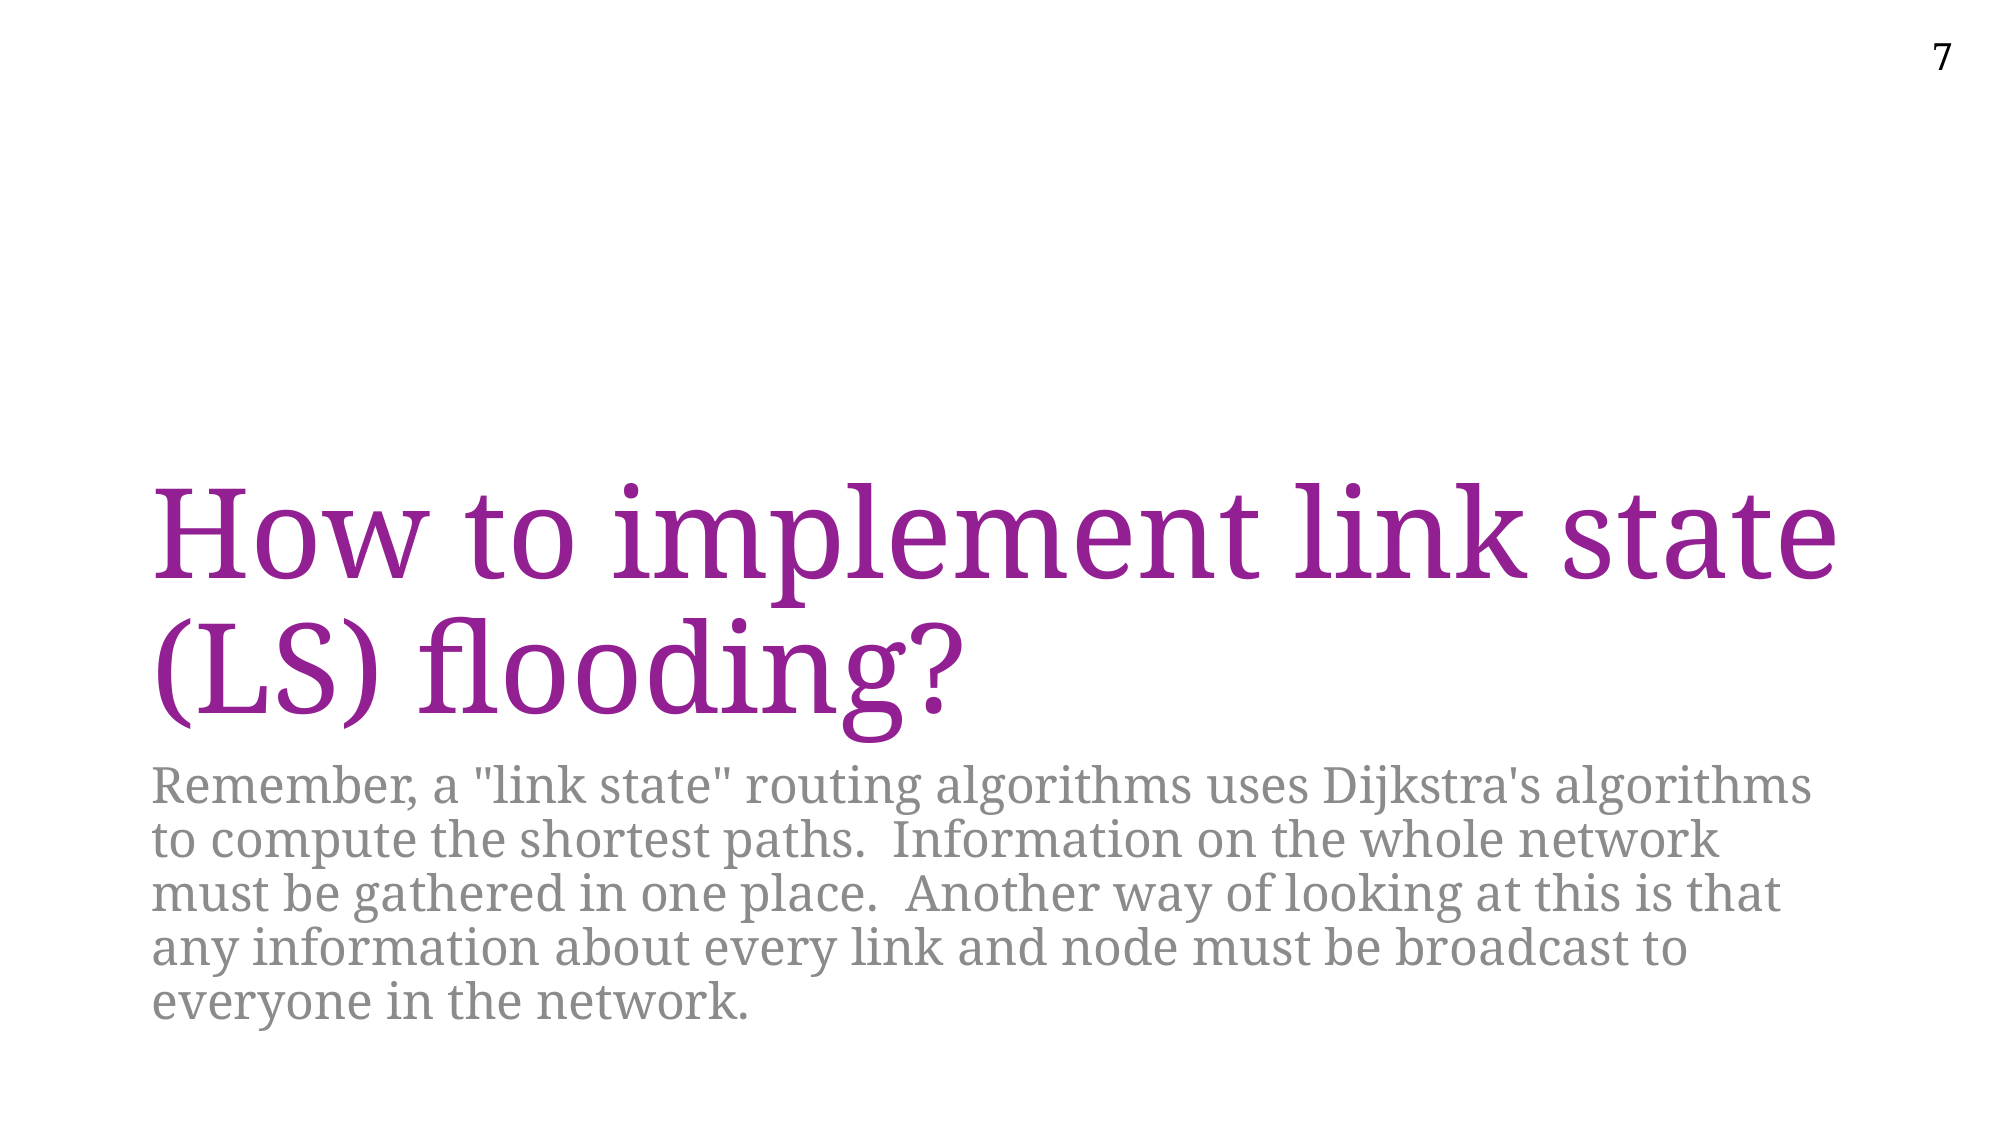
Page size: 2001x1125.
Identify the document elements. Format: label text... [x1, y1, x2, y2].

title How to implement link state (LS) flooding? [136, 280, 1862, 749]
list Remember, a "link state" routing algorithms uses Dijkstra's algorithms to compute the shortest paths. Information on the whole network must be gathered in one place. Another way of looking at this is that any information about every link and node must be broadcast to everyone in the network. [136, 752, 1862, 999]
